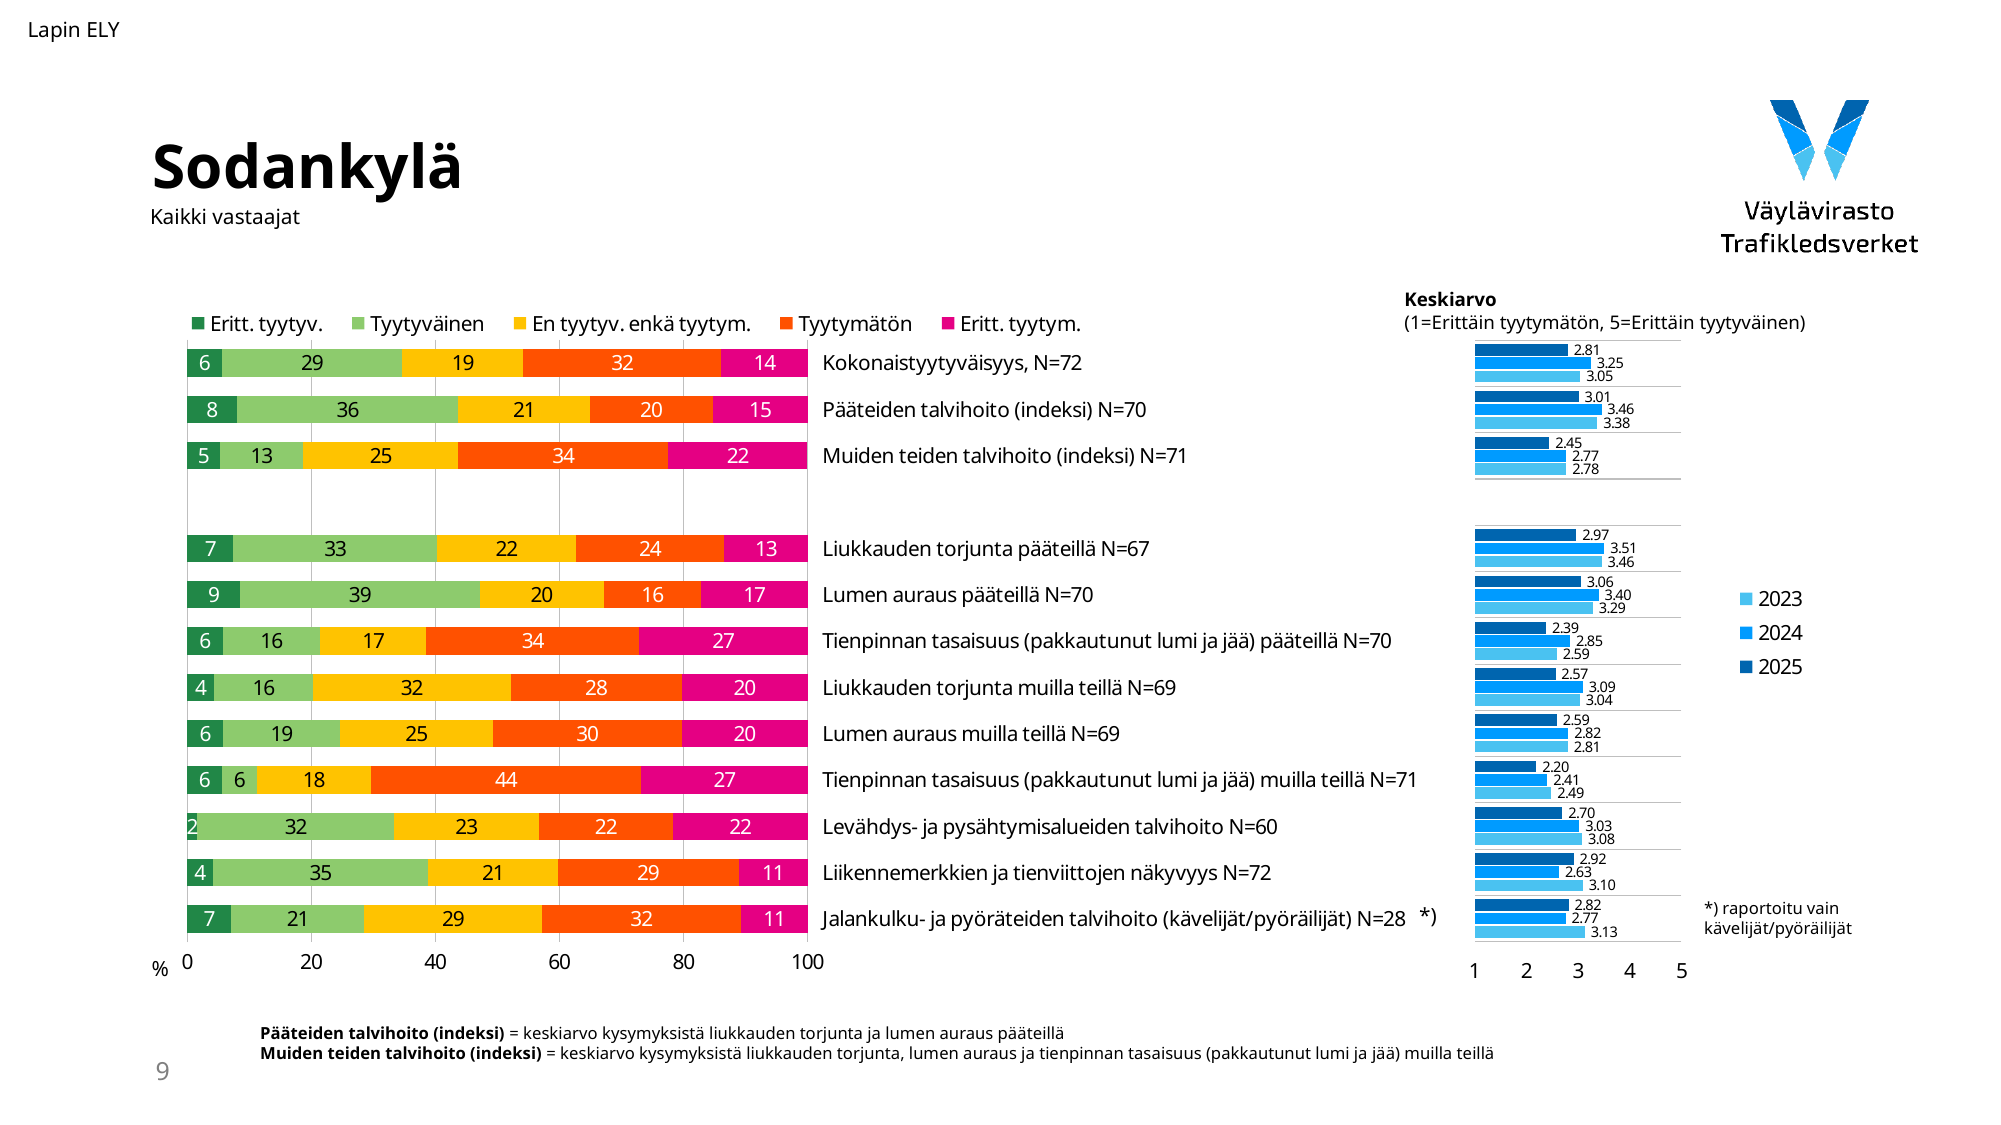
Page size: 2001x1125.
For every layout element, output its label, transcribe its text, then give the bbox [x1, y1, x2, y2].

text_box % [136, 948, 184, 989]
text_box *) raportoitu vain kävelijät/pyöräilijät [1822, 890, 1868, 945]
footer [0, 1042, 675, 1103]
text_box Keskiarvo (1=Erittäin tyytymätön, 5=Erittäin tyytyväinen) [1389, 280, 1826, 341]
picture [1682, 62, 1958, 292]
text_box Kaikki vastaajat [135, 196, 315, 237]
title Sodankylä [137, 59, 1555, 278]
text_box Lapin ELY [12, 9, 135, 50]
chart [168, 281, 1822, 985]
text_box Pääteiden talvihoito (indeksi) = keskiarvo kysymyksistä liukkauden torjunta ja lumen auraus pääteillä Muiden teiden talvihoito (indeksi) = keskiarvo kysymyksistä liukkauden torjunta, lumen auraus ja tienpinnan tasaisuus (pakkautunut lumi ja jää) muilla teillä [245, 1015, 1520, 1094]
